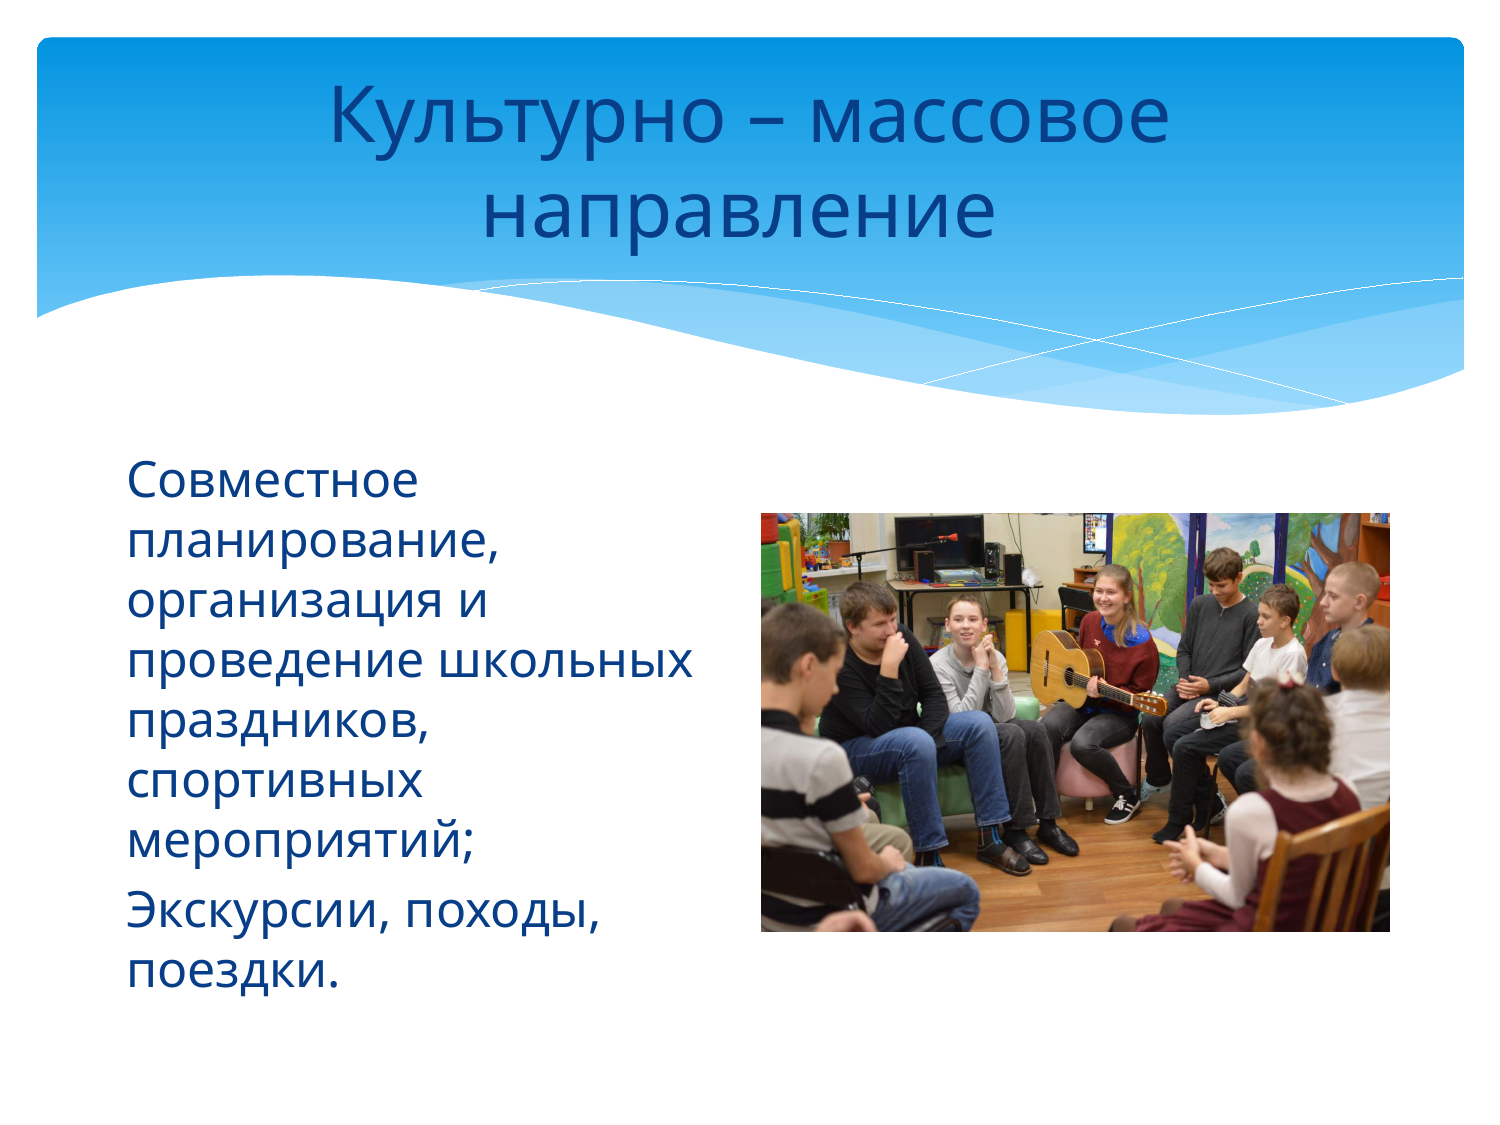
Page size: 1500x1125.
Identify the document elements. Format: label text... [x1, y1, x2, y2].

list Совместное планирование, организация и проведение школьных праздников, спортивных мероприятий; Экскурсии, походы, поездки. [111, 439, 738, 1005]
title Культурно – массовое направление [75, 55, 1425, 261]
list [761, 512, 1390, 932]
